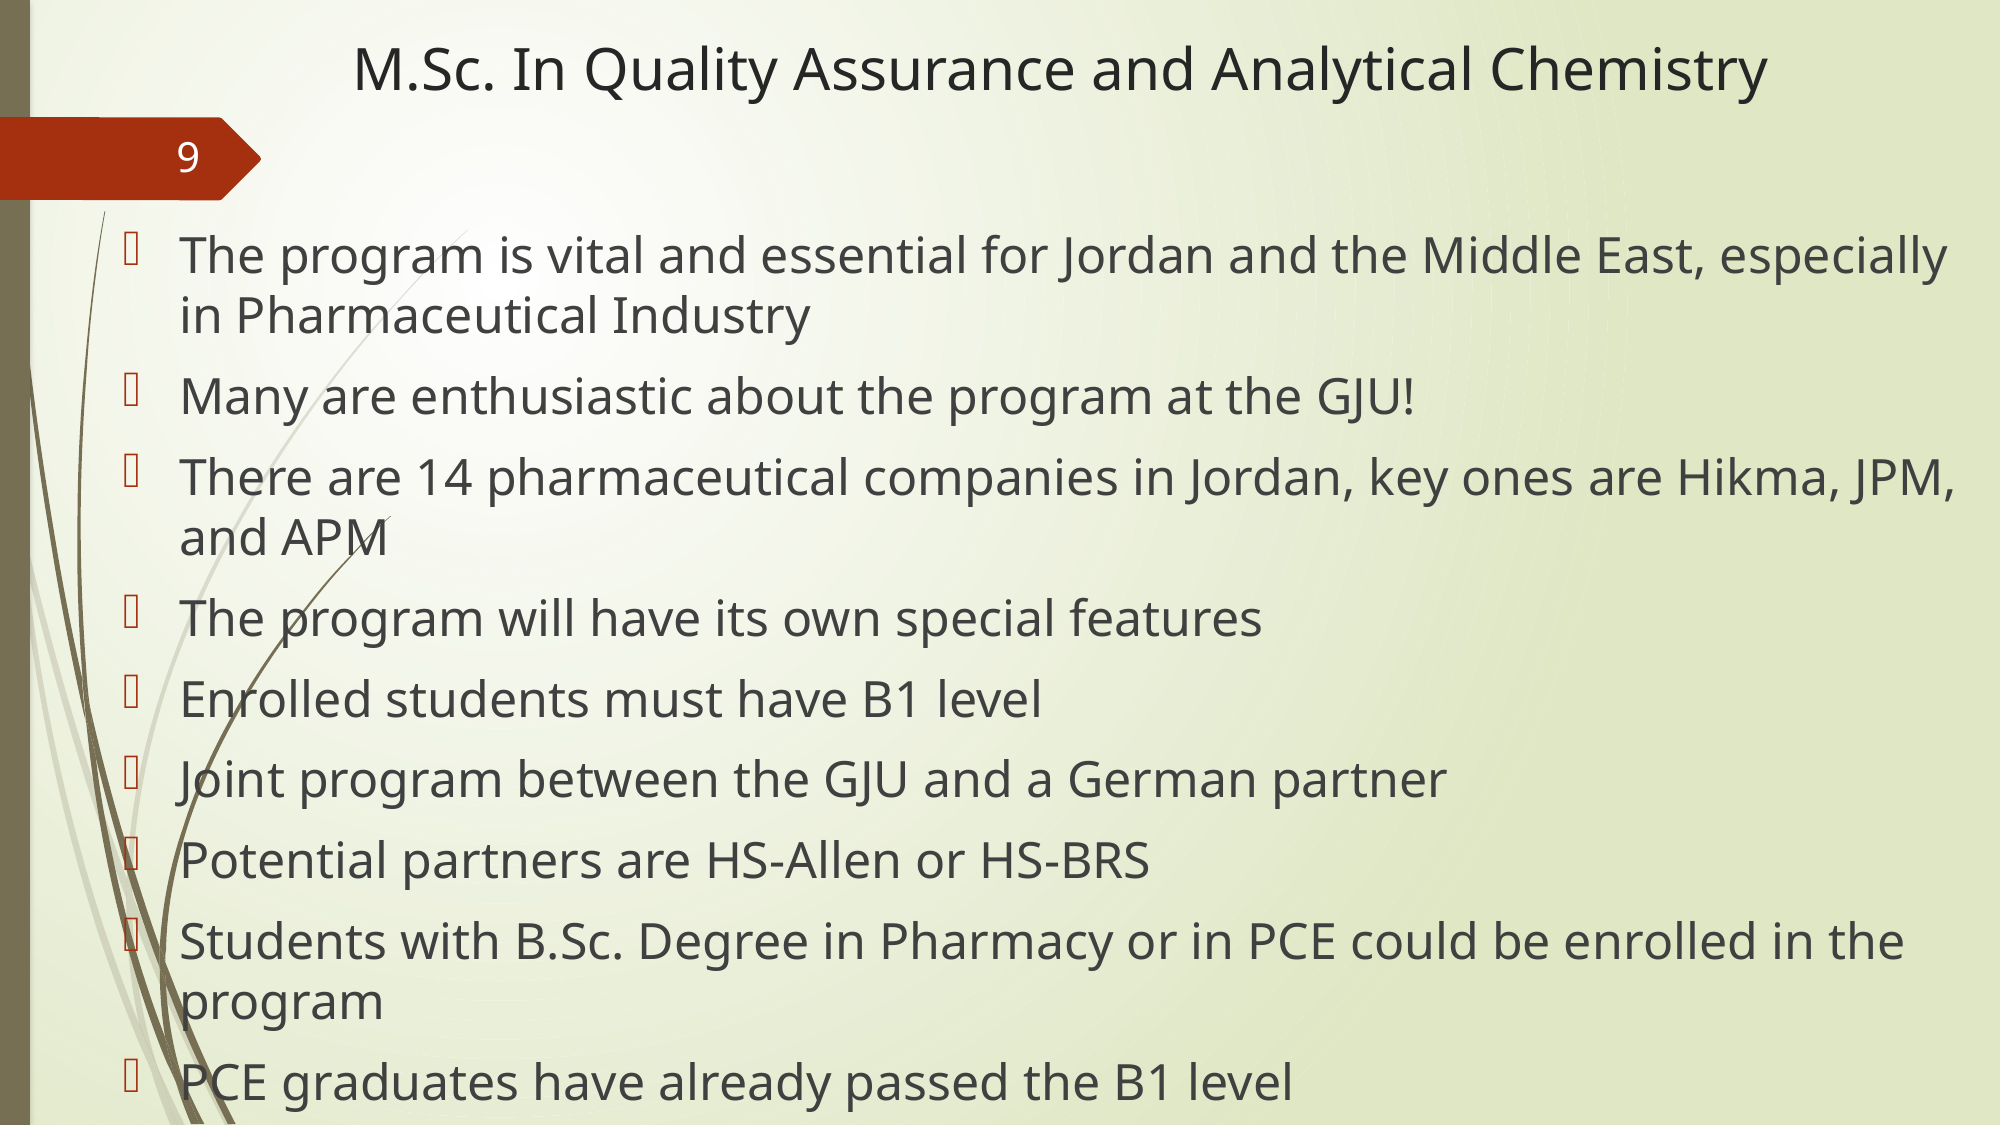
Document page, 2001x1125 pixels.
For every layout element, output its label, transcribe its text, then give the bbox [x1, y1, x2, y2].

slide_number 9 [87, 129, 216, 190]
title M.Sc. In Quality Assurance and Analytical Chemistry [337, 24, 1800, 216]
list The program is vital and essential for Jordan and the Middle East, especially in Pharmaceutical Industry Many are enthusiastic about the program at the GJU! There are 14 pharmaceutical companies in Jordan, key ones are Hikma, JPM, and APM The program will have its own special features Enrolled students must have B1 level Joint program between the GJU and a German partner Potential partners are HS-Allen or HS-BRS Students with B.Sc. Degree in Pharmacy or in PCE could be enrolled in the program PCE graduates have already passed the B1 level [107, 216, 1974, 836]
